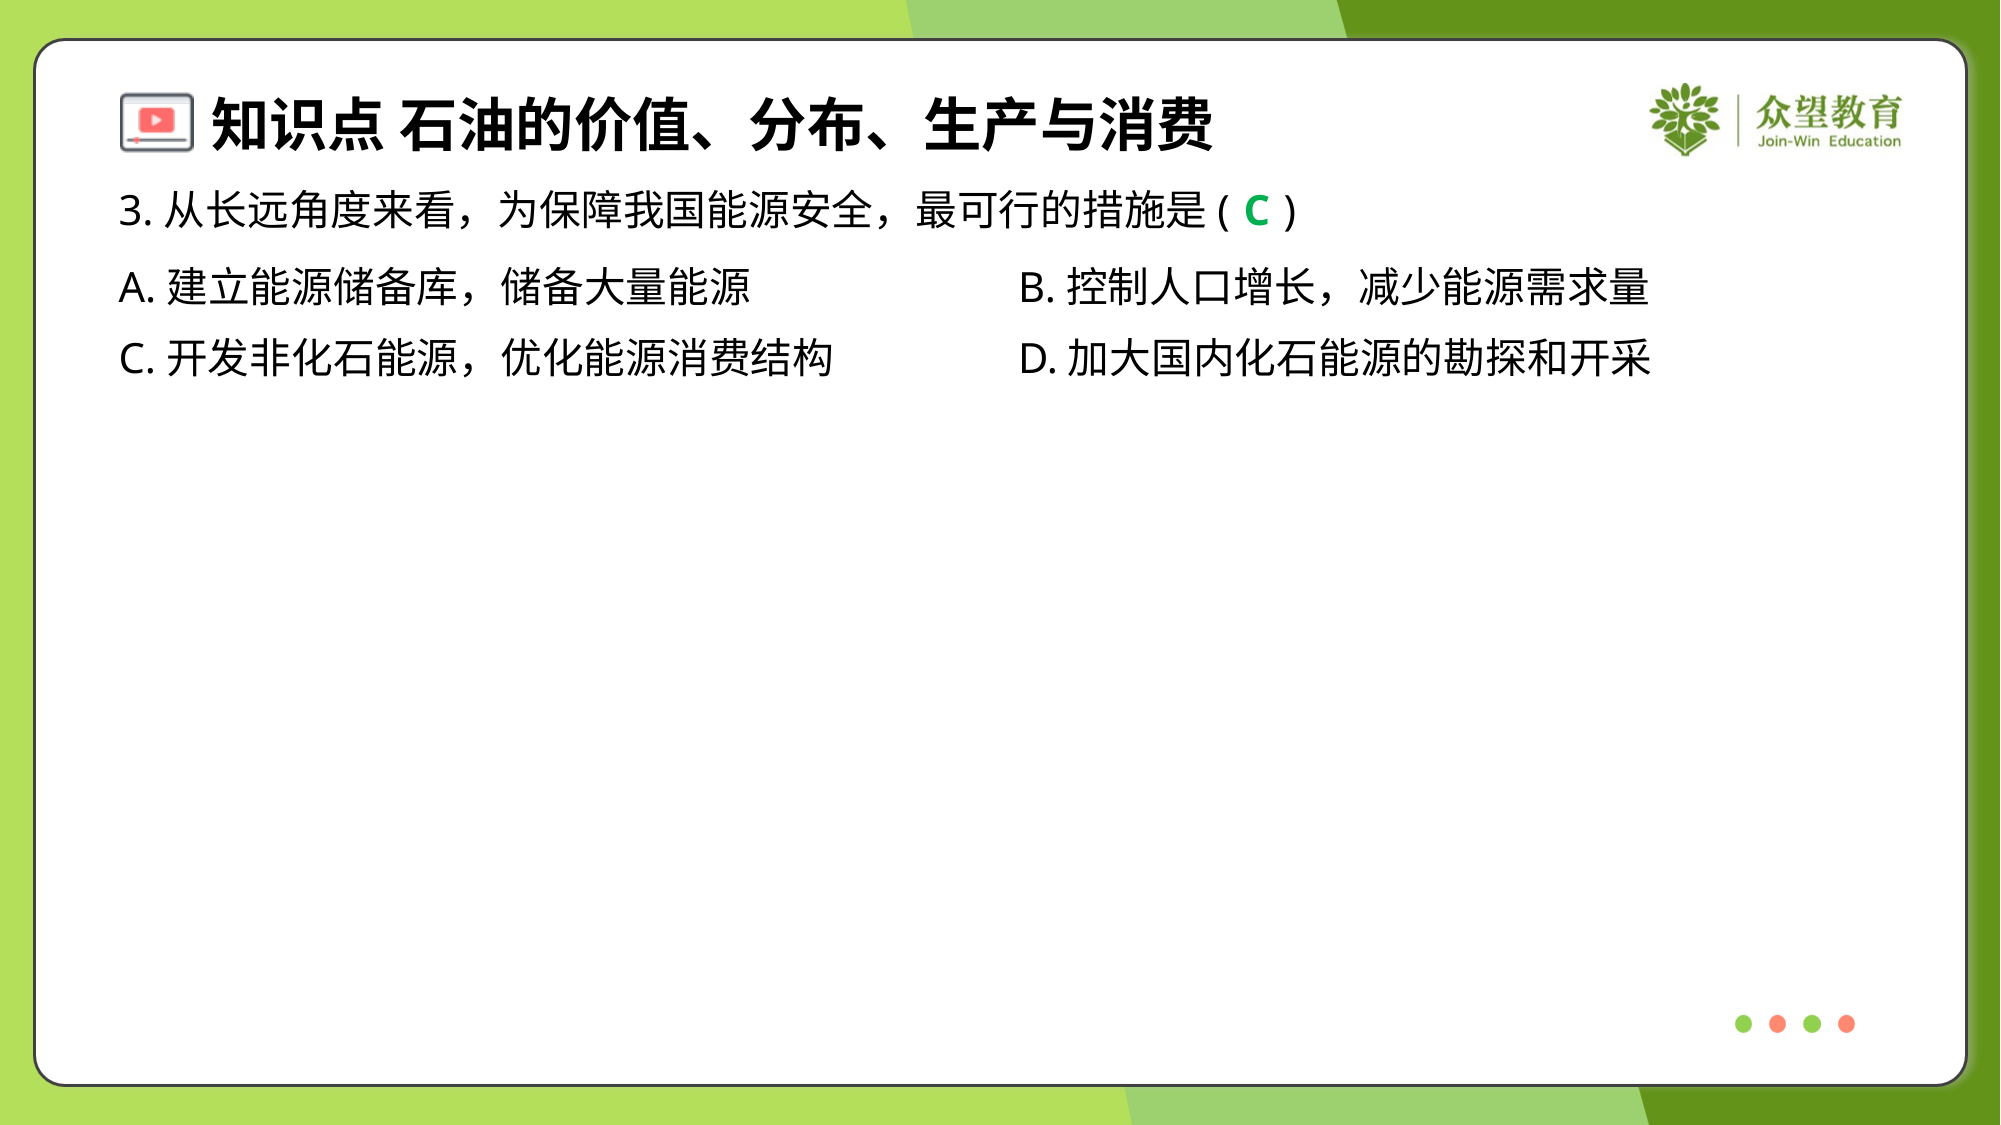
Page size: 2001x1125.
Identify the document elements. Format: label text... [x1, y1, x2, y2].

text_box 3.从长远角度来看，为保障我国能源安全，最可行的措施是( ) [1286, 158, 1883, 226]
text_box A.建立能源储备库，储备大量能源 B.控制人口增长，减少能源需求量 C.开发非化石能源，优化能源消费结构 D.加大国内化石能源的勘探和开采 [118, 235, 1883, 374]
text_box 3.从长远角度来看，为保障我国能源安全，最可行的措施是( ) [118, 158, 1227, 226]
picture [0, 0, 2000, 1125]
text_box C [1227, 158, 1286, 226]
